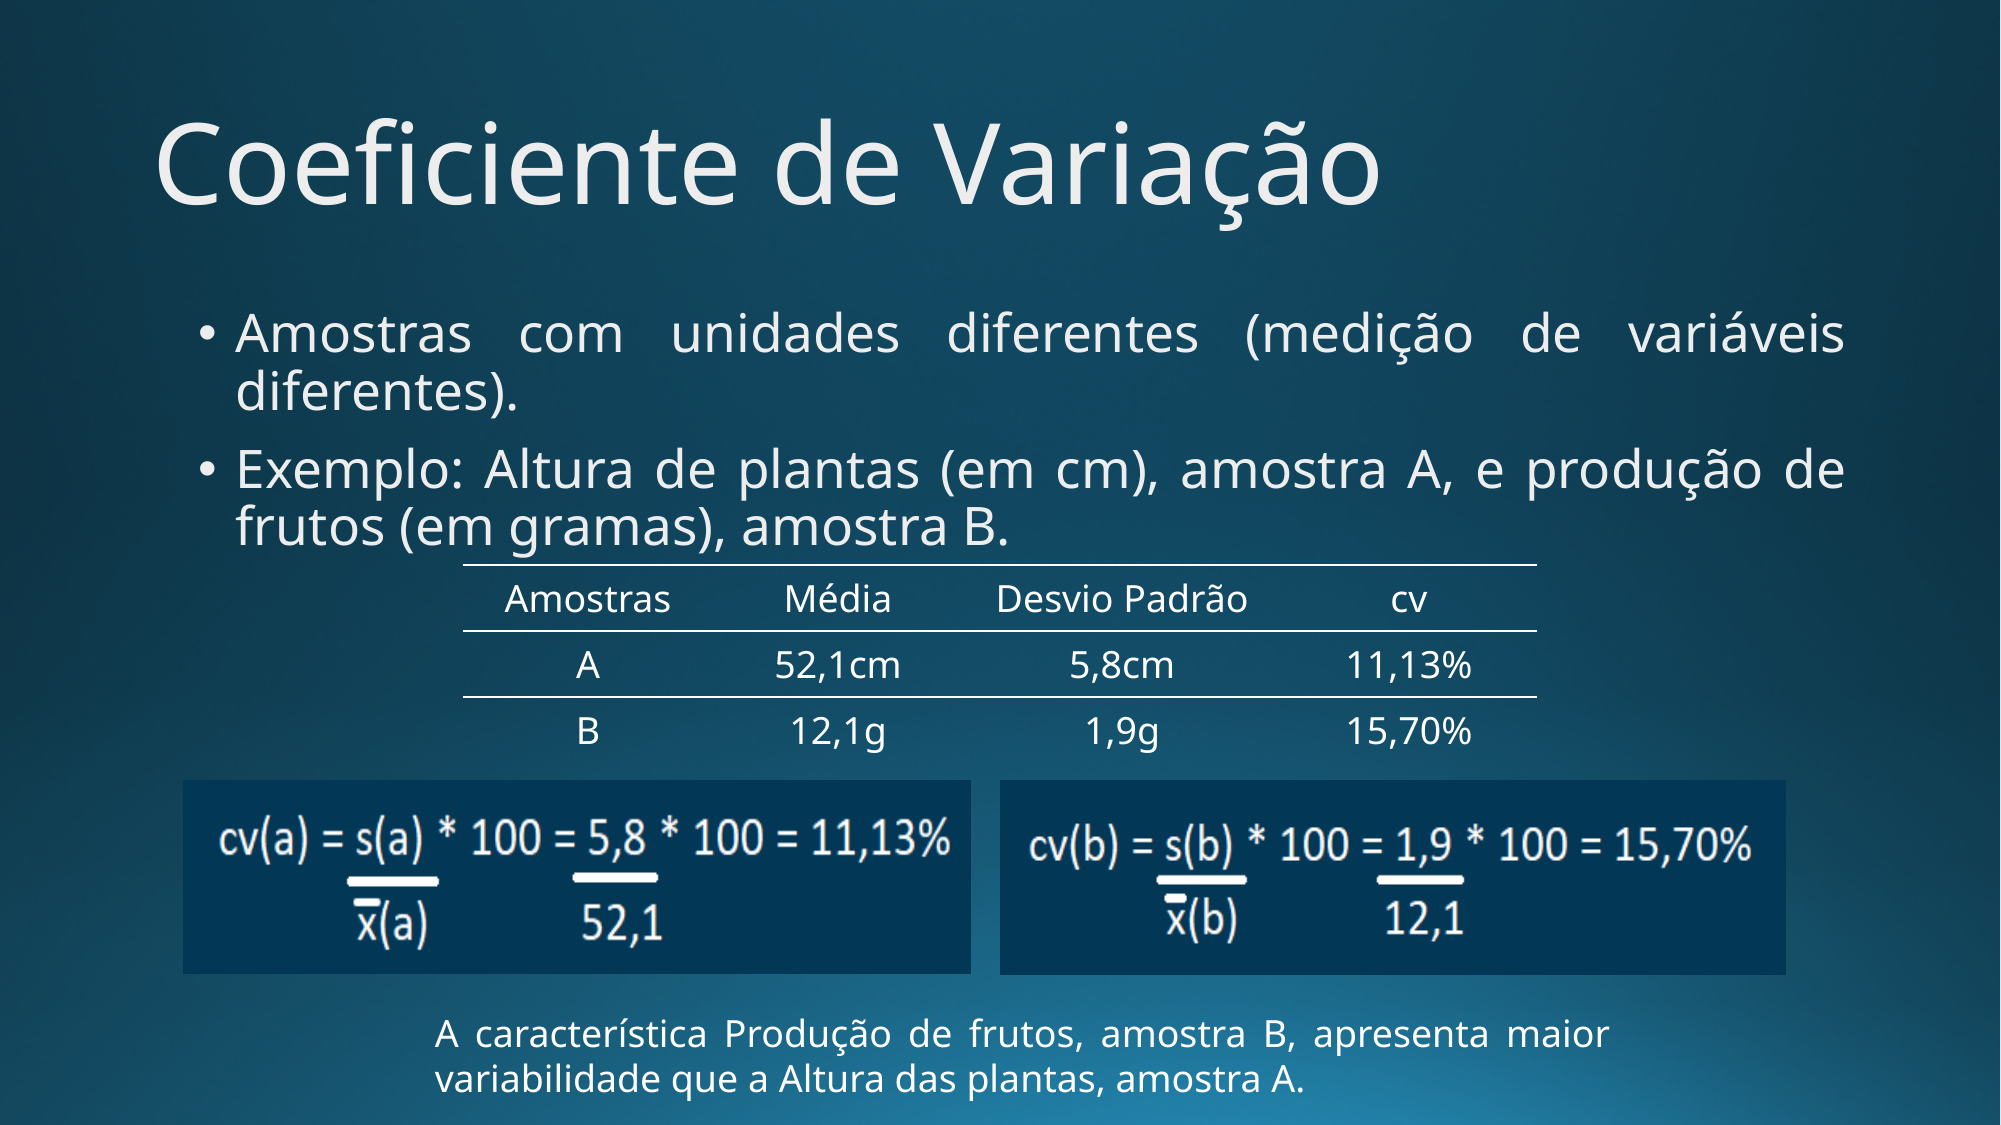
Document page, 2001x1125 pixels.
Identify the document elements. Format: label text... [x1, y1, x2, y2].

table_cell A [463, 632, 713, 696]
picture [0, 0, 2001, 1125]
table_cell 15,70% [1281, 698, 1537, 763]
text_box A característica Produção de frutos, amostra B, apresenta maior variabilidade que a Altura das plantas, amostra A. [420, 1002, 1626, 1108]
table_cell 12,1g [713, 698, 963, 763]
table_header Média [713, 566, 963, 630]
text_box Amostras com unidades diferentes (medição de variáveis diferentes). Exemplo: Altura de plantas (em cm), amostra A, e produção de frutos (em gramas), amostra B. [183, 299, 1863, 534]
table_cell B [463, 698, 713, 763]
table_header cv [1281, 566, 1537, 630]
table_cell 1,9g [963, 698, 1281, 763]
table_header Amostras [463, 566, 713, 630]
table_header Desvio Padrão [963, 566, 1281, 630]
table_cell 52,1cm [713, 632, 963, 696]
table_cell 11,13% [1281, 632, 1537, 696]
table_cell 5,8cm [963, 632, 1281, 696]
text_box Coeficiente de Variação [137, 59, 1863, 278]
